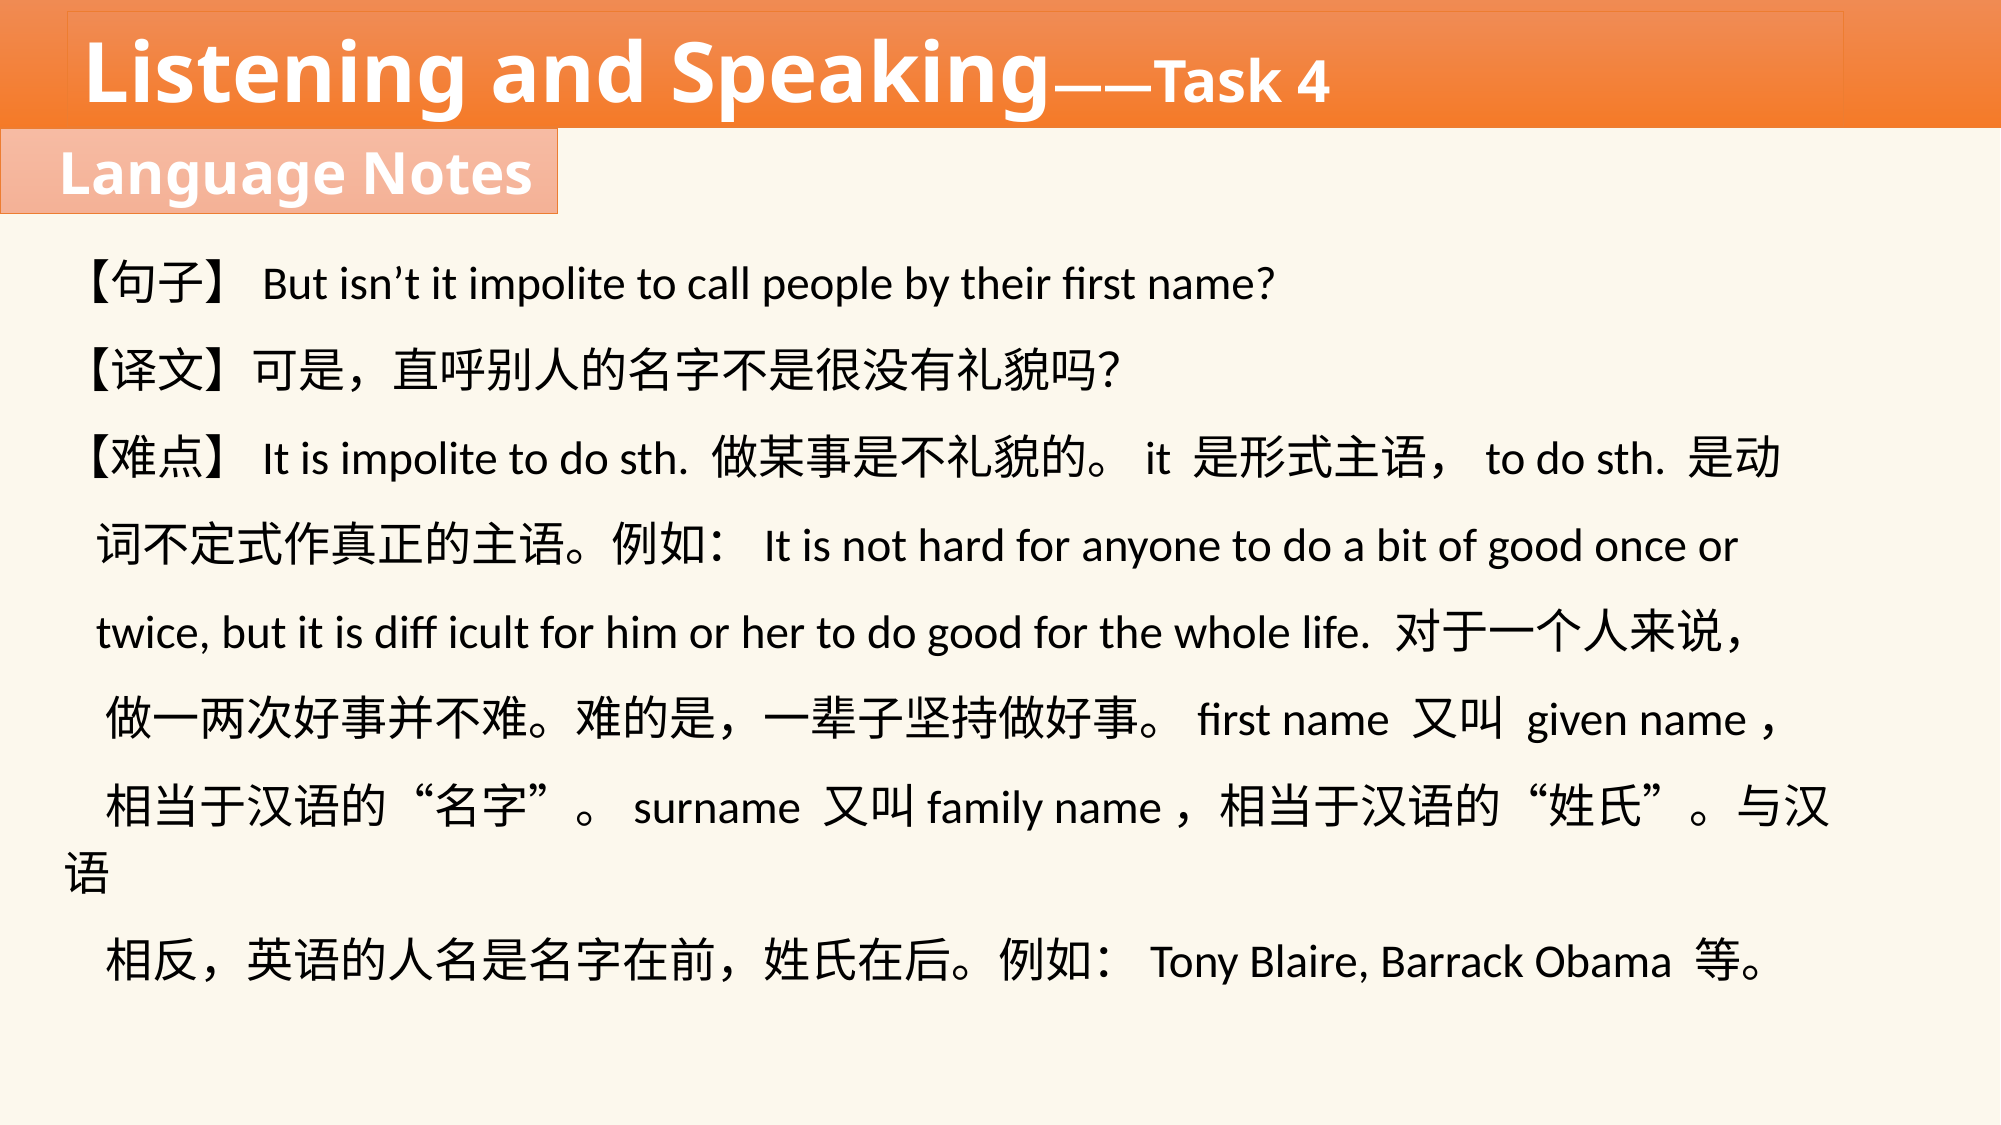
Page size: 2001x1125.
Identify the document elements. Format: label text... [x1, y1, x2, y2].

text_box Language Notes [0, 128, 558, 214]
list 【句子】But isn’t it impolite to call people by their first name? 【译文】可是，直呼别人的名字不是很没有礼貌吗？ 【难点】It is impolite to do sth. 做某事是不礼貌的。it 是形式主语，to do sth. 是动 词不定式作真正的主语。例如：It is not hard for anyone to do a bit of good once or twice, but it is diff icult for him or her to do good for the whole life. 对于一个人来说， 做一两次好事并不难。难的是，一辈子坚持做好事。first name 又叫 given name， 相当于汉语的“名字”。surname 又叫family name，相当于汉语的“姓氏”。与汉语 相反，英语的人名是名字在前，姓氏在后。例如：Tony Blaire, Barrack Obama 等。 [48, 233, 1868, 1094]
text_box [0, 0, 2000, 128]
